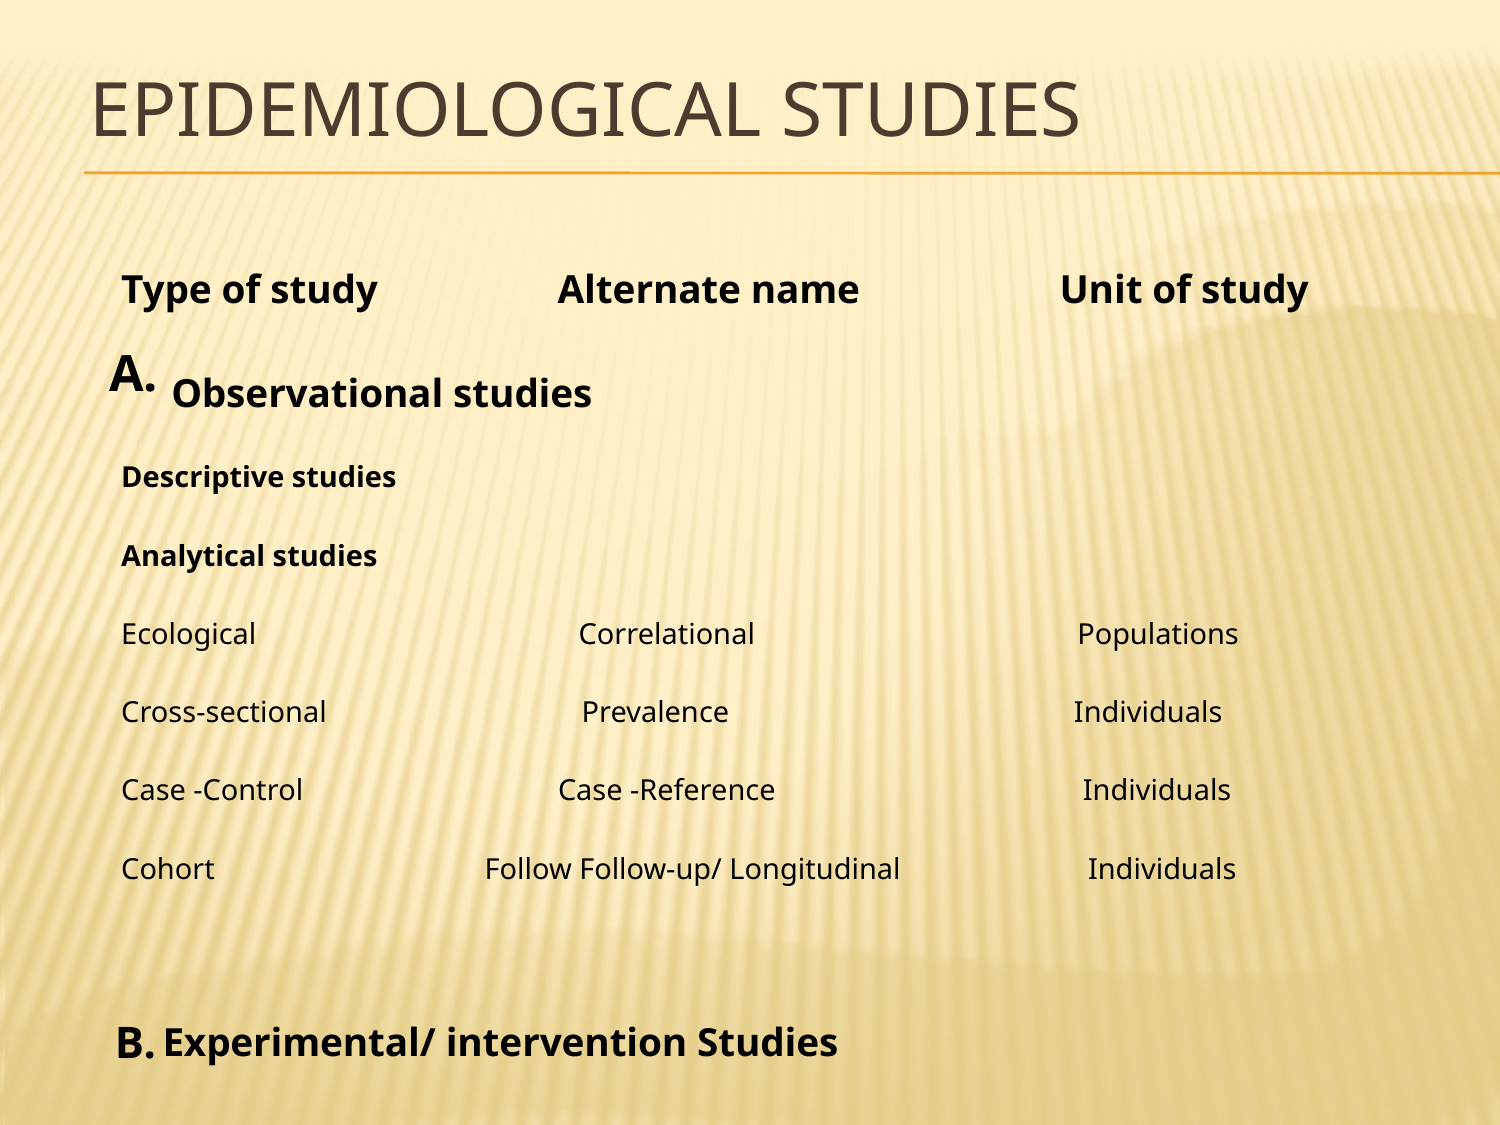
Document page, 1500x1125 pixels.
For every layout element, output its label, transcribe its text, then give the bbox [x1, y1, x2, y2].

title Epidemiological Studies [75, 37, 1500, 175]
list Type of study Alternate name Unit of study A. Observational studies Descriptive studies Analytical studies Ecological Correlational Populations Cross-sectional Prevalence Individuals Case -Control Case -Reference Individuals Cohort Follow Follow-up/ Longitudinal Individuals B. Experimental/ intervention Studies Randomized Controlled Studies Clinical Trial Patients Field Trial Healthy person Community Trial Community intervention studies Communities [50, 212, 1475, 1075]
